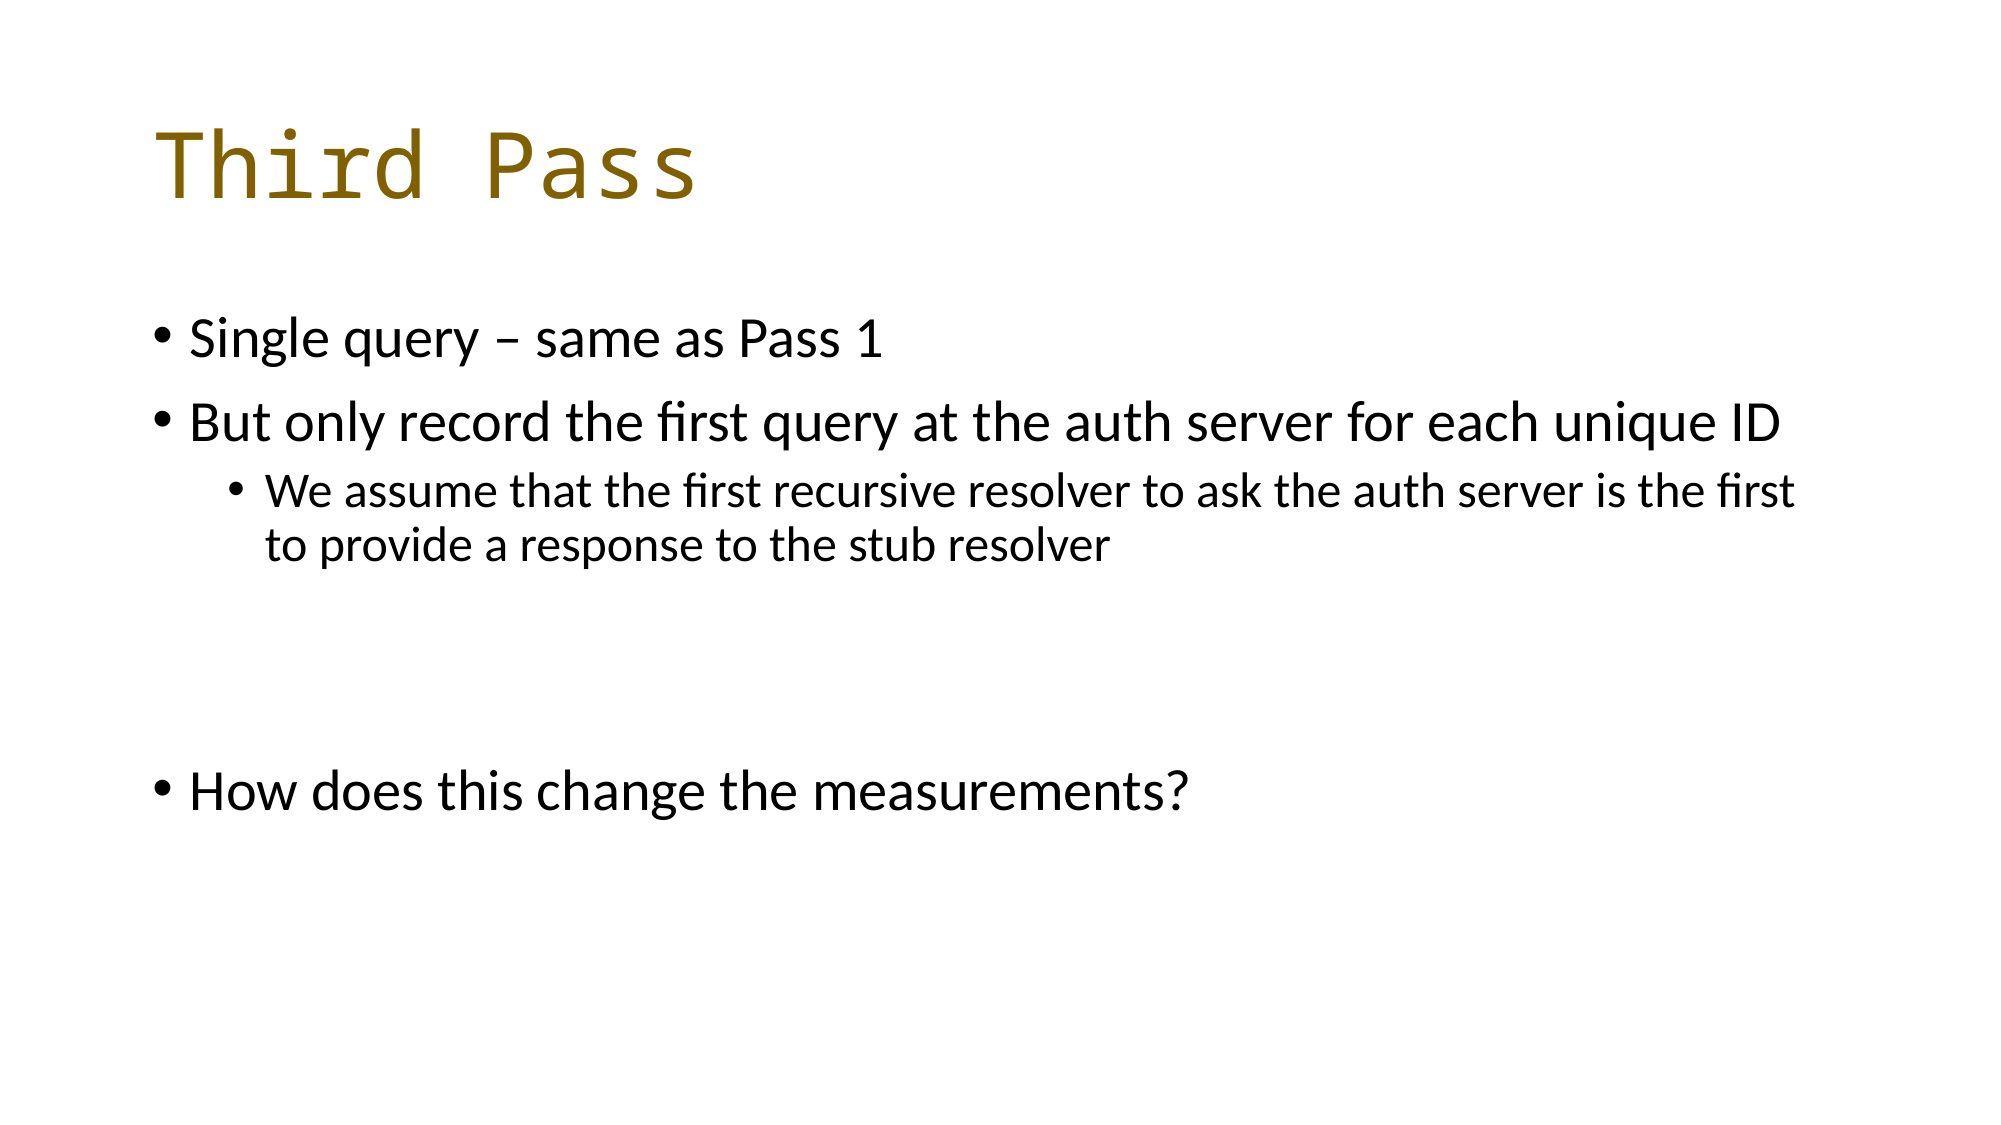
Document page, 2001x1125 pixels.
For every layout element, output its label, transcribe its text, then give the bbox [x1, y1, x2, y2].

list Single query – same as Pass 1 But only record the first query at the auth server for each unique ID We assume that the first recursive resolver to ask the auth server is the first to provide a response to the stub resolver How does this change the measurements? [137, 299, 1863, 1014]
title Third Pass [137, 59, 1863, 278]
